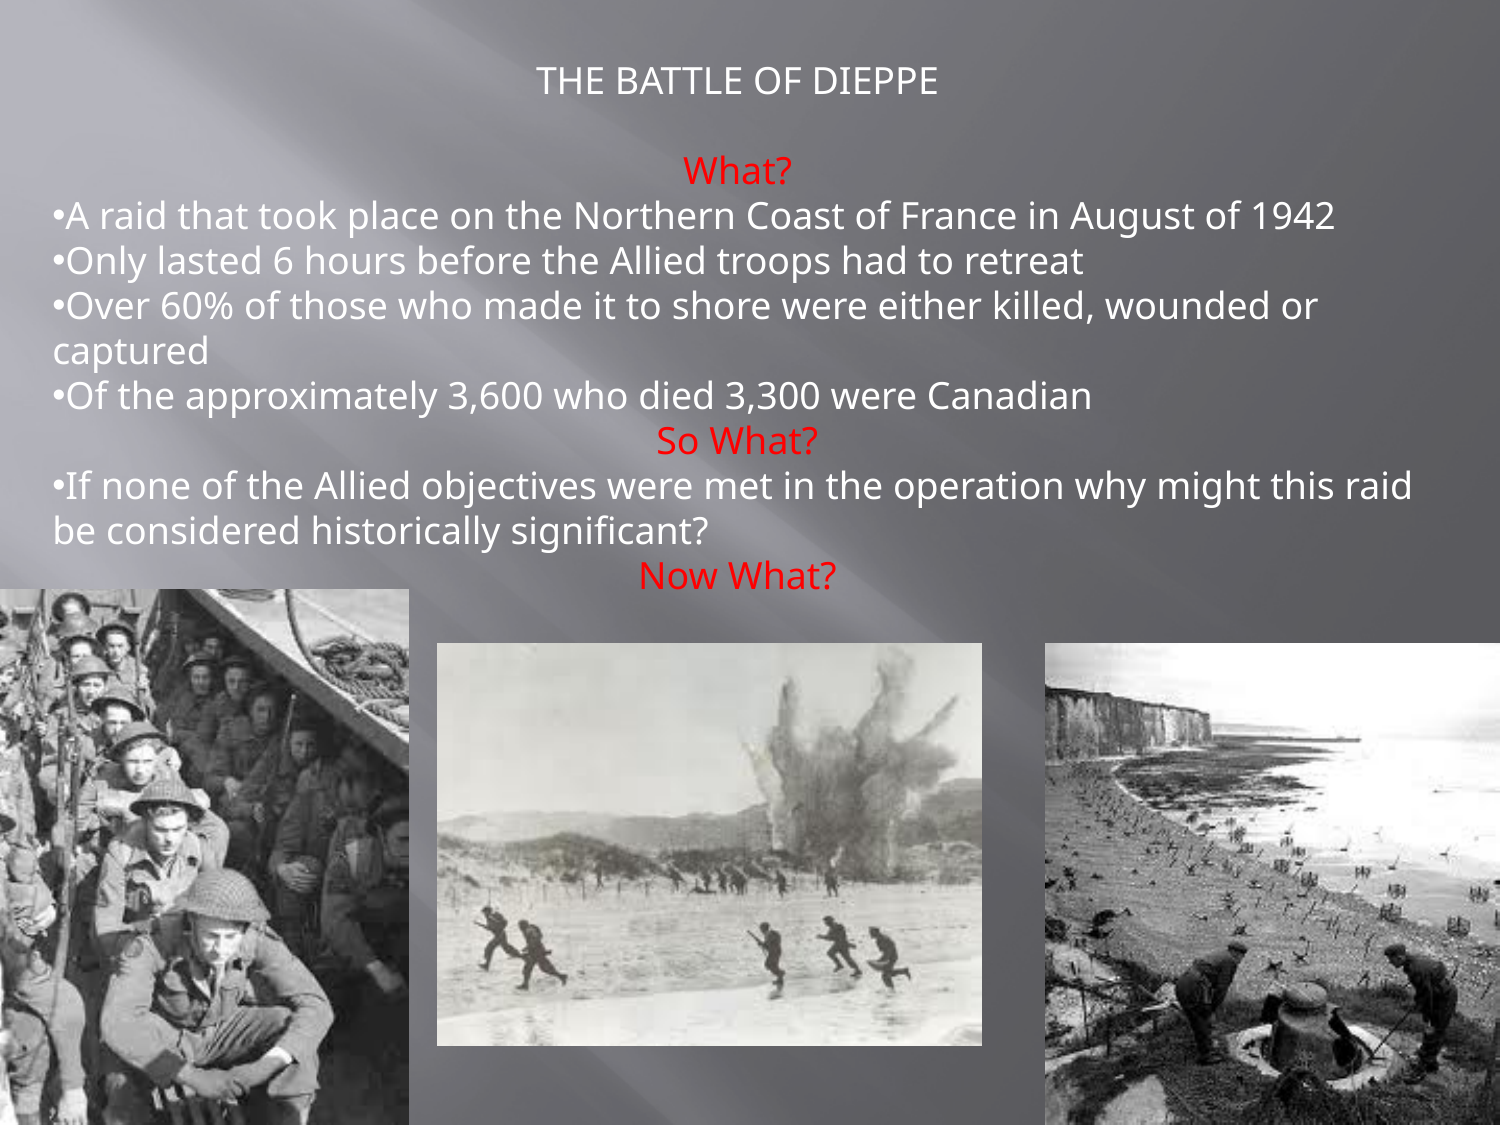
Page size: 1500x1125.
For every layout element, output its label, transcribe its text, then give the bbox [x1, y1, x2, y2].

picture [437, 643, 982, 1047]
picture [1045, 643, 1500, 1125]
picture [0, 589, 409, 1125]
text_box THE BATTLE OF DIEPPE What? A raid that took place on the Northern Coast of France in August of 1942 Only lasted 6 hours before the Allied troops had to retreat Over 60% of those who made it to shore were either killed, wounded or captured Of the approximately 3,600 who died 3,300 were Canadian So What? If none of the Allied objectives were met in the operation why might this raid be considered historically significant? Now What? [37, 49, 1438, 605]
